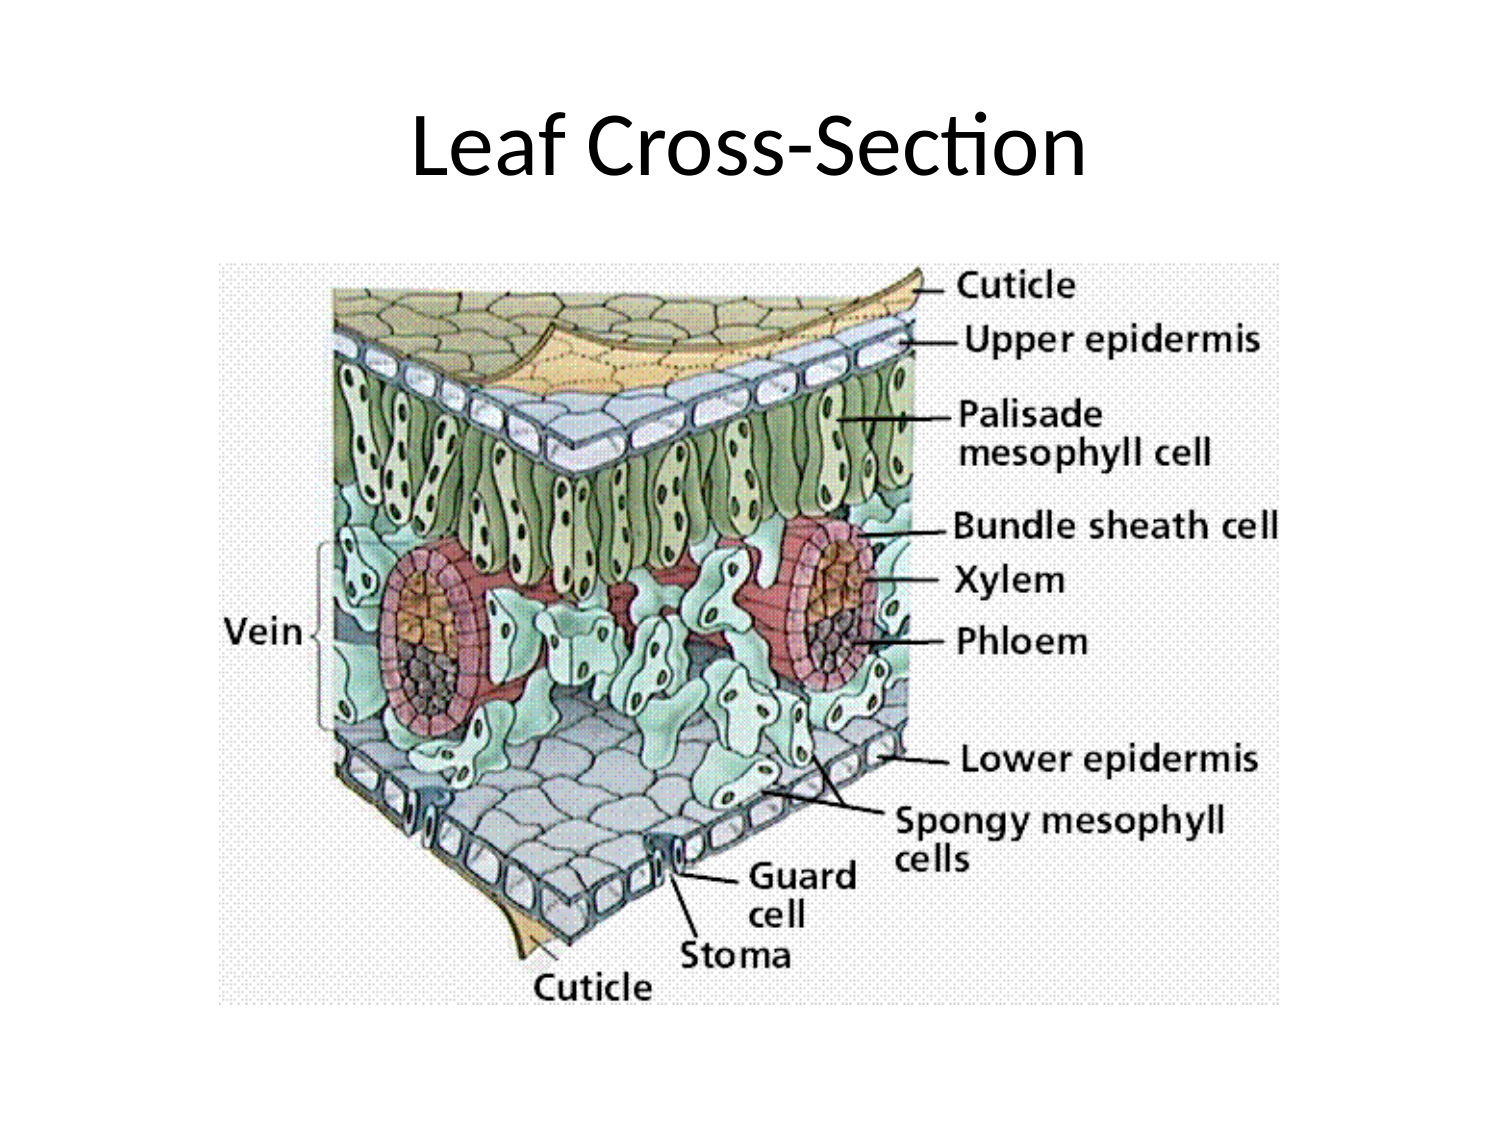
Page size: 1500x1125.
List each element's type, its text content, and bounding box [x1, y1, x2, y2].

title Leaf Cross-Section [75, 45, 1425, 233]
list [74, 262, 1426, 1006]
